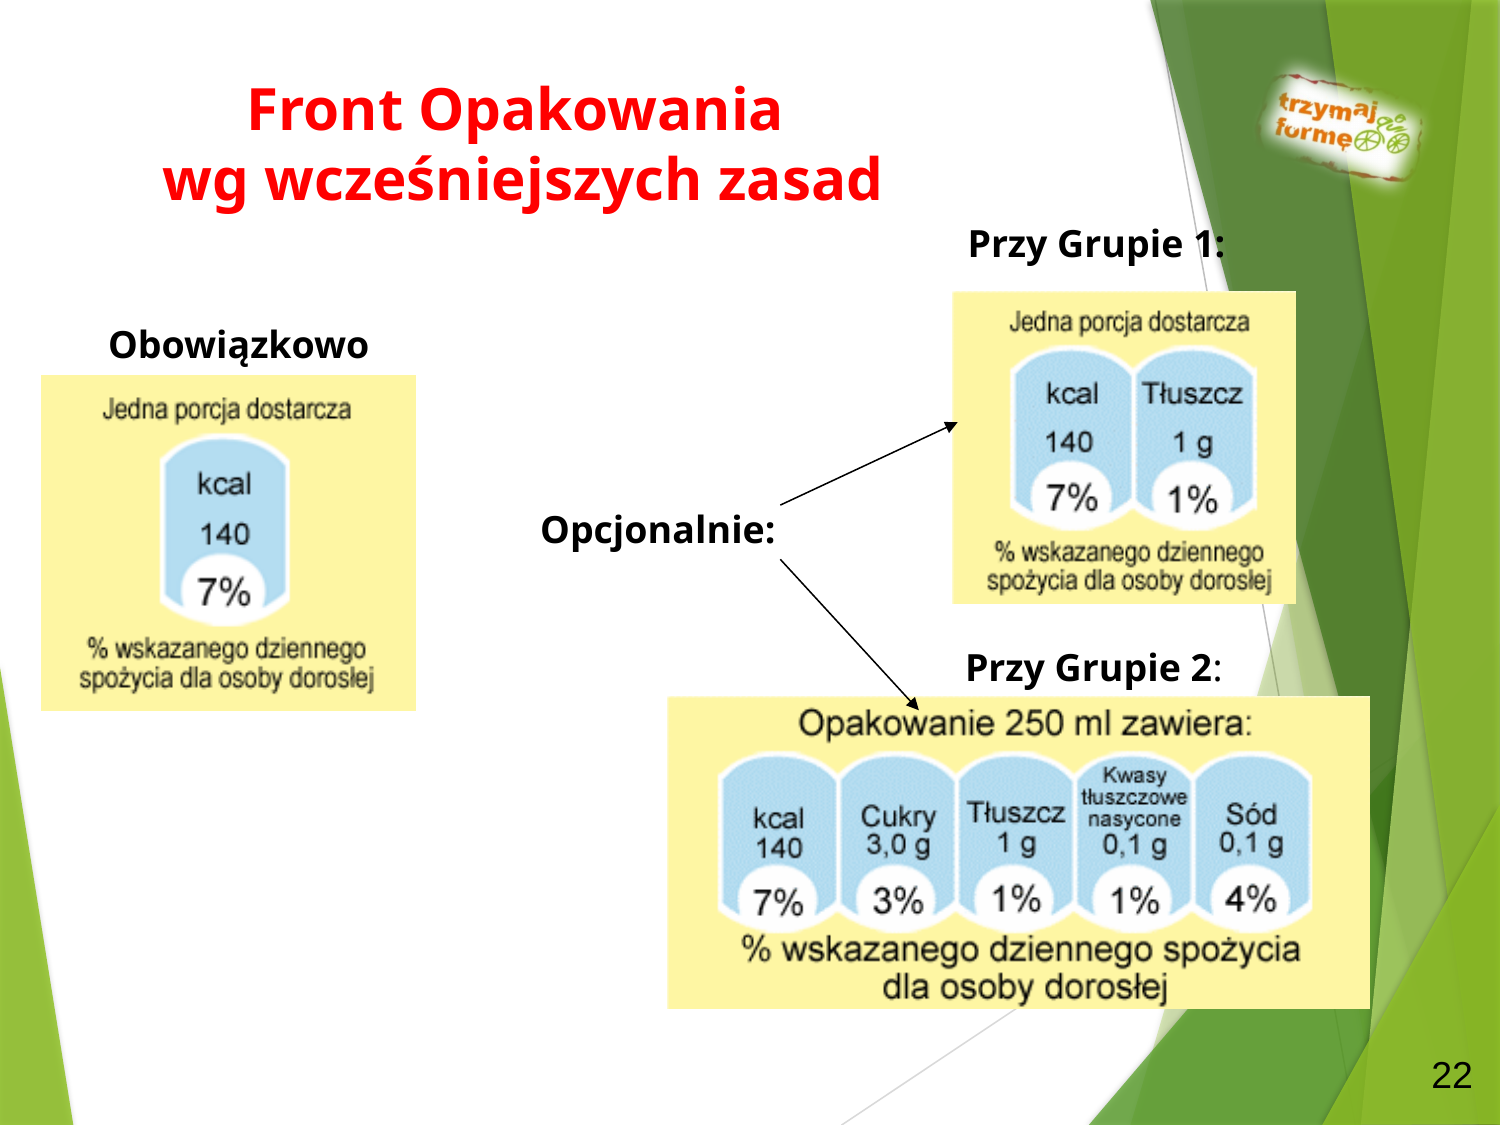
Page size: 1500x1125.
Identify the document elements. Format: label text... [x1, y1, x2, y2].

picture [1249, 68, 1437, 187]
text_box Front Opakowania wg wcześniejszych zasad [93, 64, 953, 220]
text_box Opcjonalnie: [525, 499, 809, 559]
text_box Przy Grupie 2: [950, 636, 1238, 695]
picture [40, 375, 417, 711]
text_box [780, 421, 947, 506]
picture [666, 695, 1371, 1009]
slide_number 22 [1413, 1034, 1488, 1113]
text_box Obowiązkowo [93, 313, 431, 373]
picture [952, 290, 1296, 604]
text_box Przy Grupie 1: [952, 212, 1343, 273]
